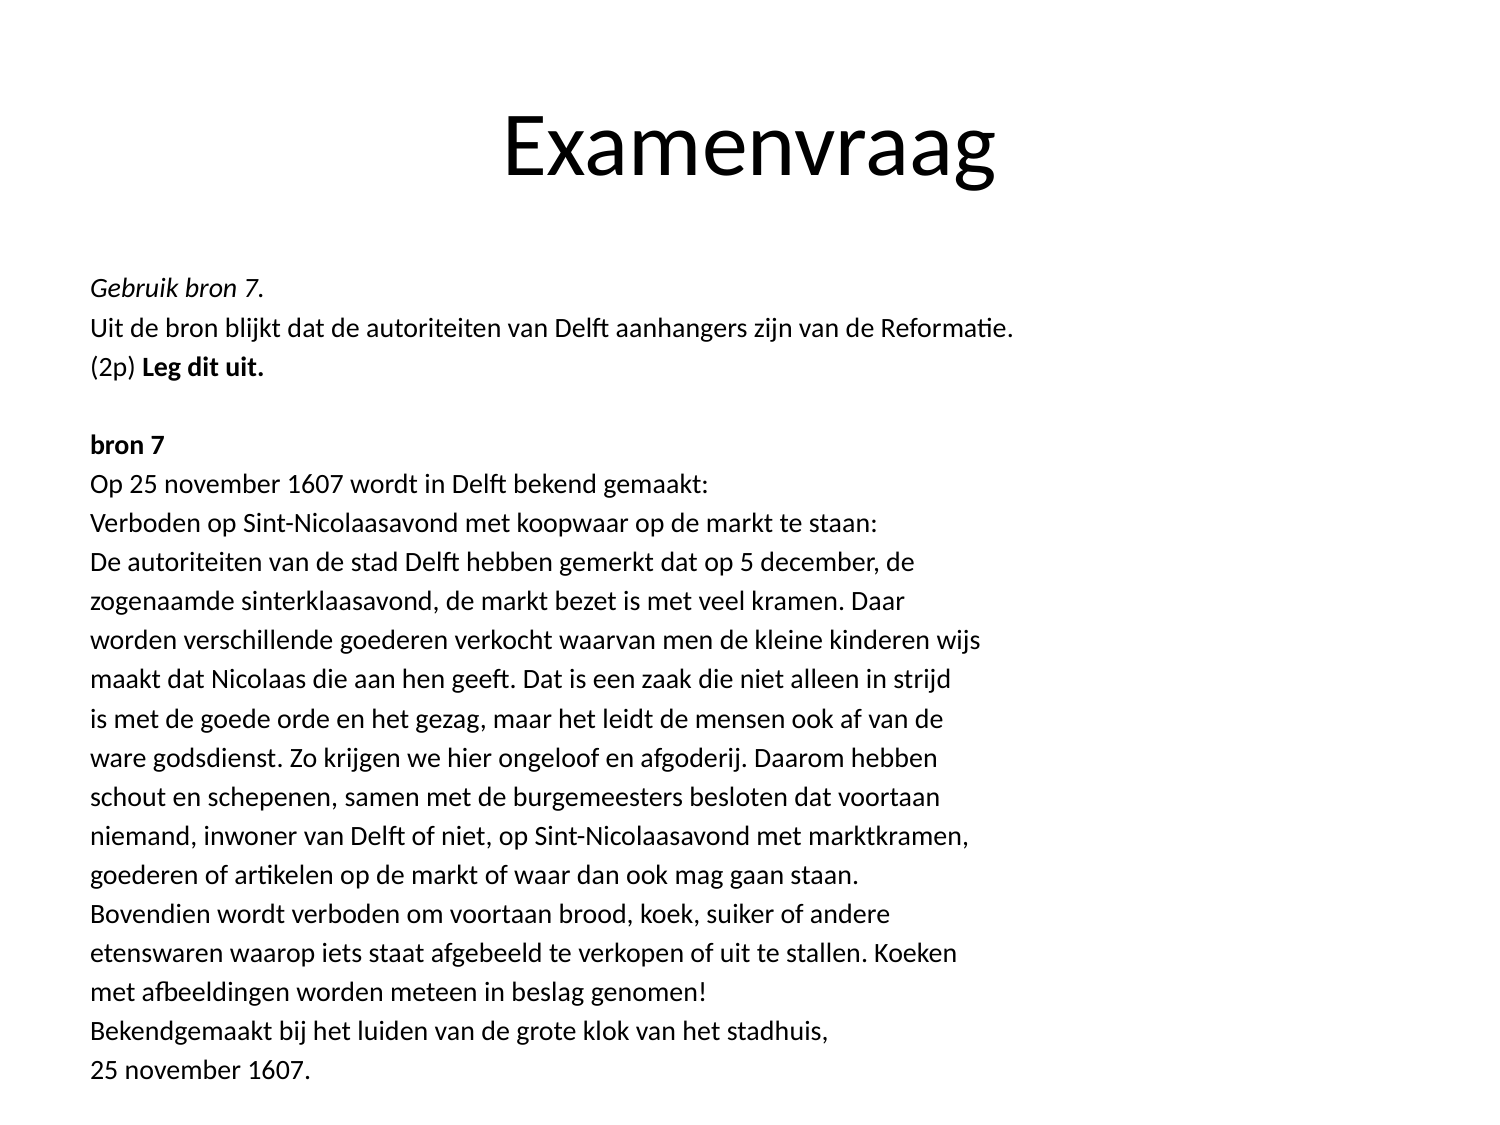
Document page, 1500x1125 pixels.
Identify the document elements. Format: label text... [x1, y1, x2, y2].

title Examenvraag [75, 45, 1425, 233]
list Gebruik bron 7. Uit de bron blijkt dat de autoriteiten van Delft aanhangers zijn van de Reformatie. (2p) Leg dit uit. bron 7 Op 25 november 1607 wordt in Delft bekend gemaakt: Verboden op Sint-Nicolaasavond met koopwaar op de markt te staan: De autoriteiten van de stad Delft hebben gemerkt dat op 5 december, de zogenaamde sinterklaasavond, de markt bezet is met veel kramen. Daar worden verschillende goederen verkocht waarvan men de kleine kinderen wijs maakt dat Nicolaas die aan hen geeft. Dat is een zaak die niet alleen in strijd is met de goede orde en het gezag, maar het leidt de mensen ook af van de ware godsdienst. Zo krijgen we hier ongeloof en afgoderij. Daarom hebben schout en schepenen, samen met de burgemeesters besloten dat voortaan niemand, inwoner van Delft of niet, op Sint-Nicolaasavond met marktkramen, goederen of artikelen op de markt of waar dan ook mag gaan staan. Bovendien wordt verboden om voortaan brood, koek, suiker of andere etenswaren waarop iets staat afgebeeld te verkopen of uit te stallen. Koeken met afbeeldingen worden meteen in beslag genomen! Bekendgemaakt bij het luiden van de grote klok van het stadhuis, 25 november 1607. [75, 262, 1425, 1106]
